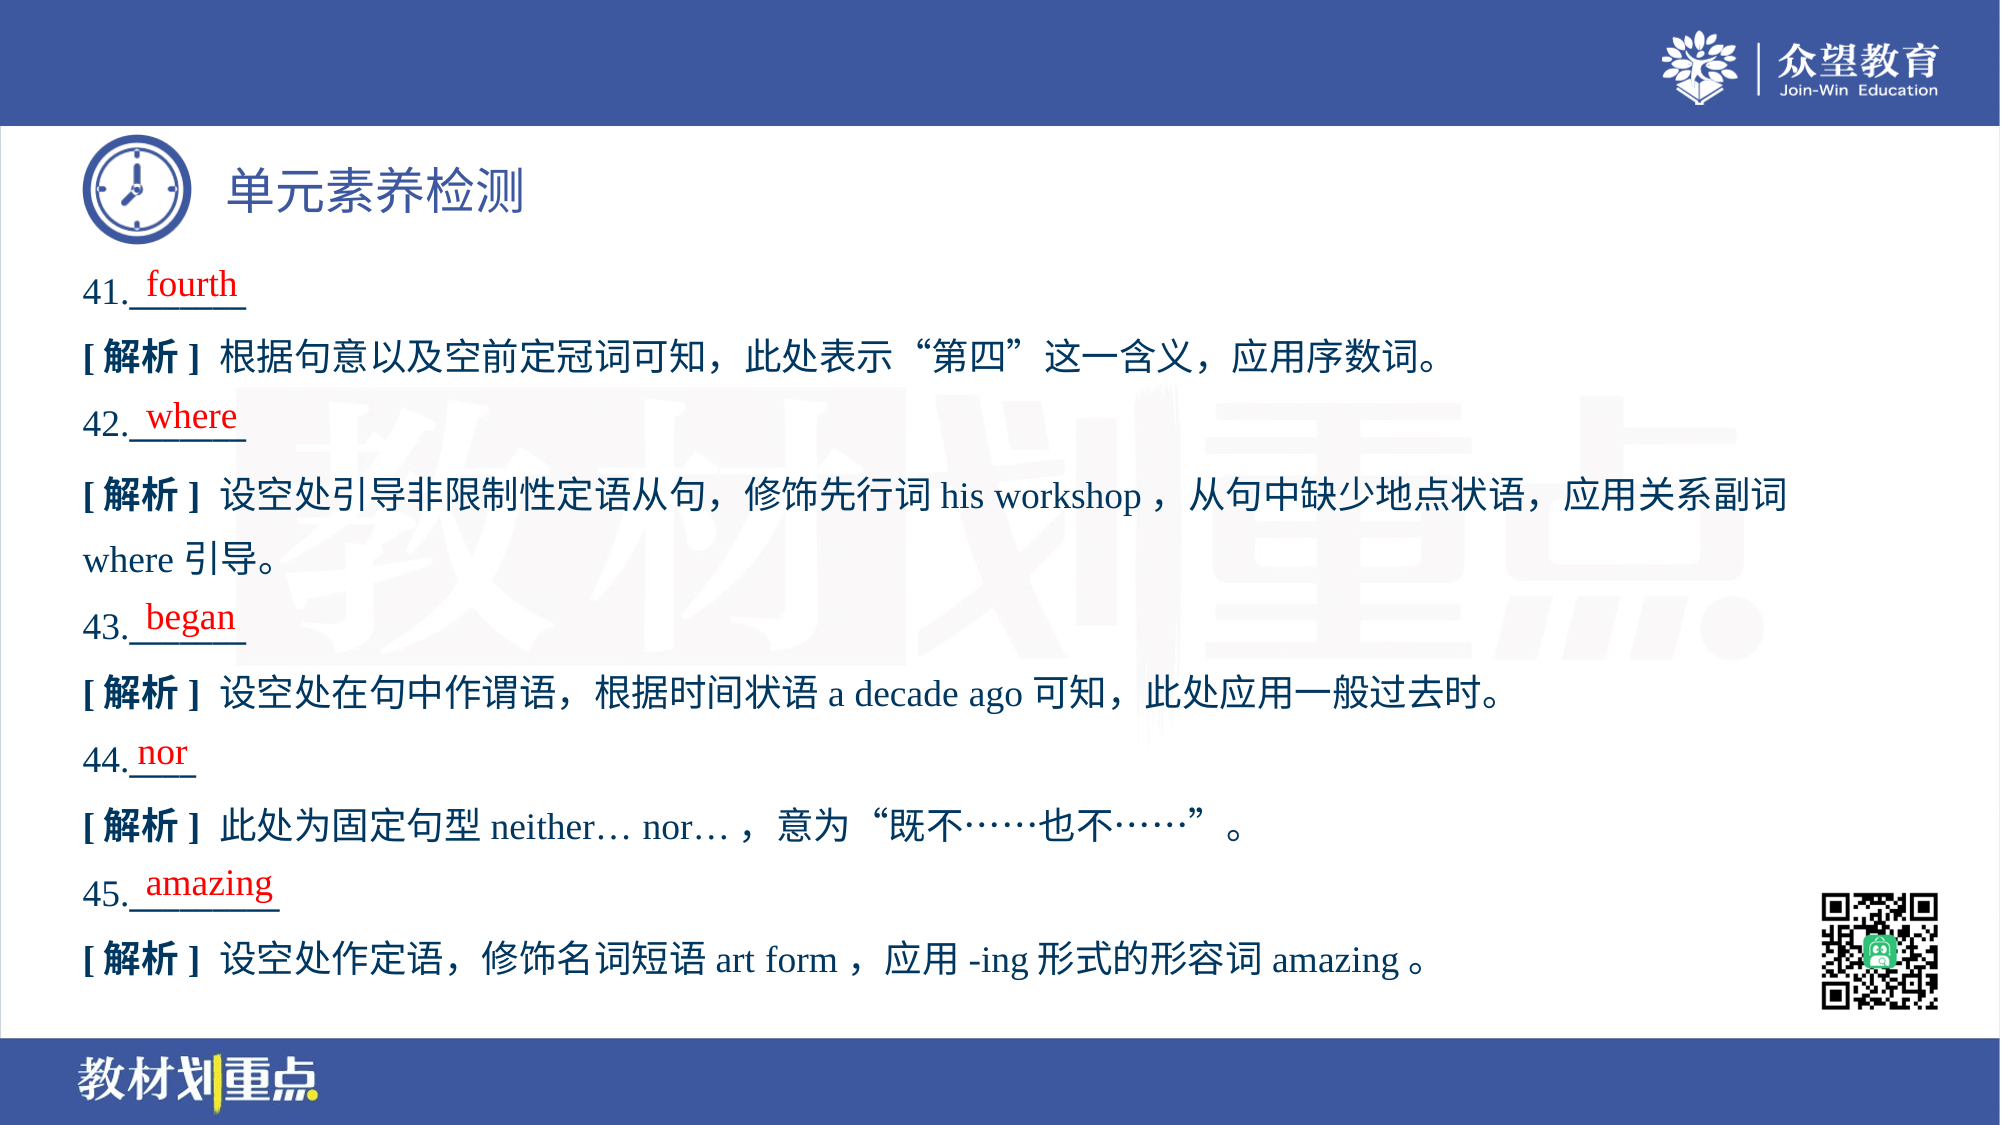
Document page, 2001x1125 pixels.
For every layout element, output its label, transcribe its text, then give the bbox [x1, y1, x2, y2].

text_box amazing [132, 838, 287, 897]
text_box 45._________ [82, 848, 1817, 907]
text_box 42._______ [82, 379, 1817, 438]
text_box 43._______ [82, 582, 1817, 641]
text_box fourth [132, 238, 252, 298]
text_box [解析] 根据句意以及空前定冠词可知，此处表示“第四”这一含义，应用序数词。 [82, 313, 1817, 371]
text_box 41._______ [82, 247, 1817, 306]
text_box began [132, 572, 250, 631]
text_box 44.____ [82, 715, 1817, 774]
text_box [解析] 此处为固定句型neither… nor…，意为“既不……也不……”。 [82, 782, 1817, 840]
text_box nor [123, 707, 202, 766]
picture [0, 0, 2000, 1125]
text_box [解析] 设空处作定语，修饰名词短语art form，应用-ing形式的形容词amazing。 [82, 915, 1817, 974]
text_box where [132, 371, 252, 430]
text_box [解析] 设空处引导非限制性定语从句，修饰先行词his workshop，从句中缺少地点状语，应用关系副词 where引导。 [82, 446, 1817, 574]
text_box [解析] 设空处在句中作谓语，根据时间状语a decade ago可知，此处应用一般过去时。 [82, 649, 1817, 707]
